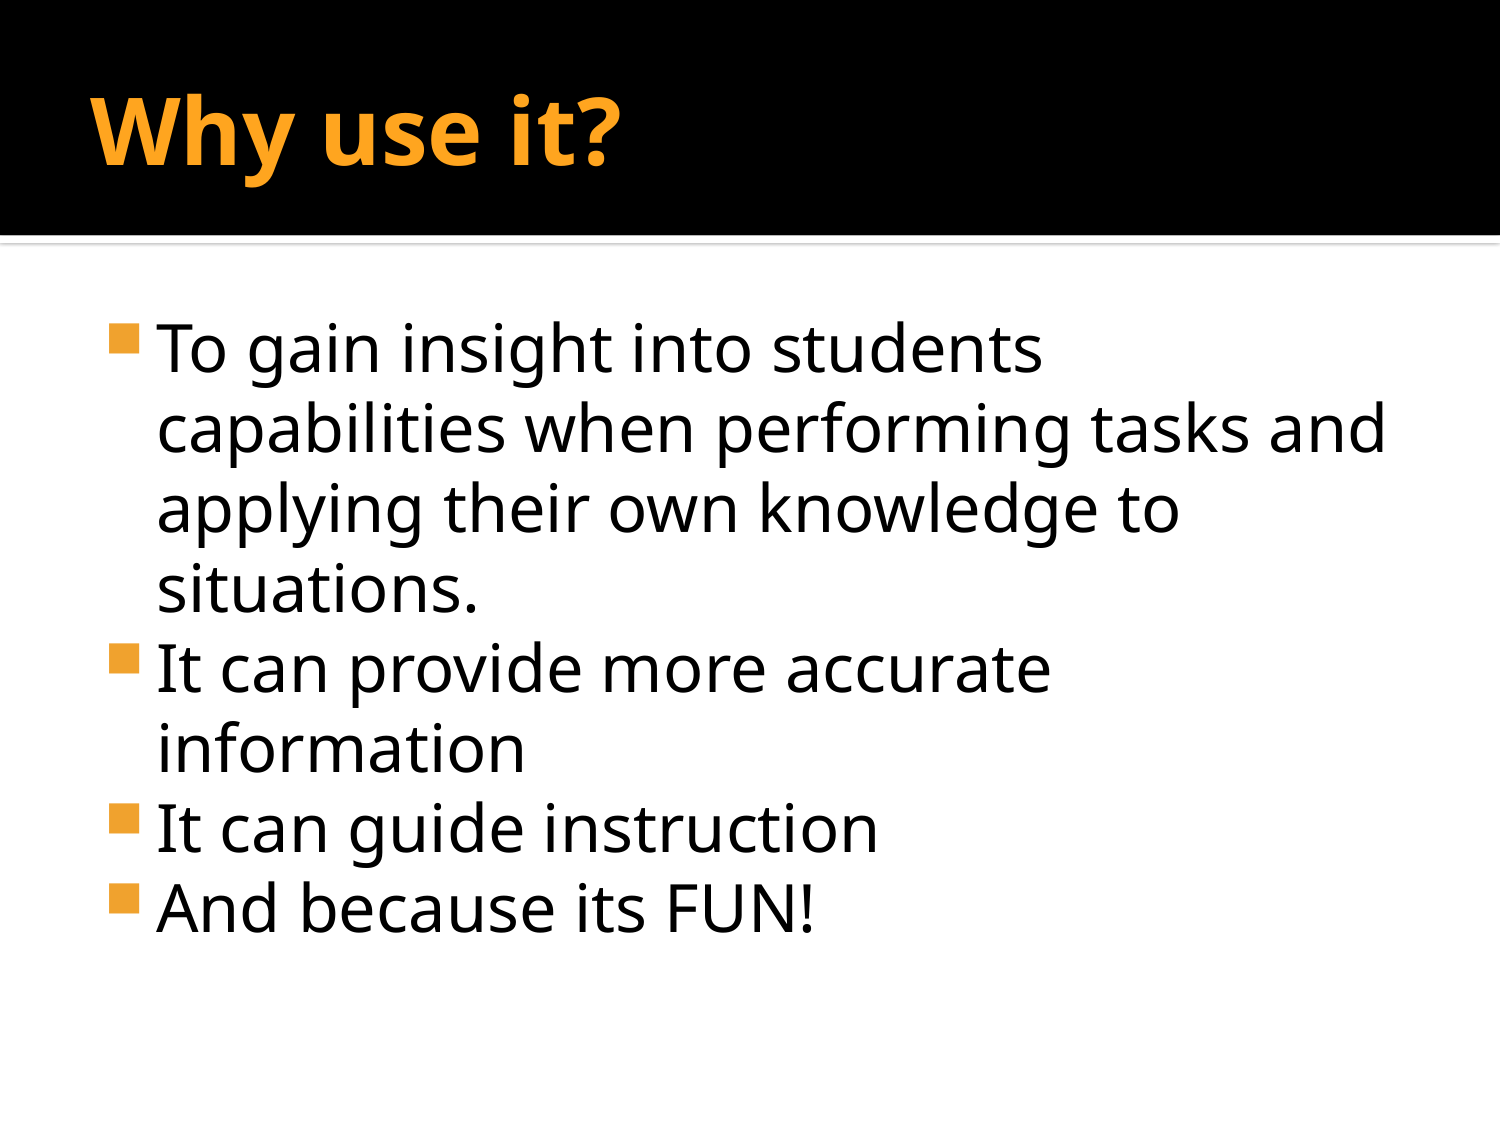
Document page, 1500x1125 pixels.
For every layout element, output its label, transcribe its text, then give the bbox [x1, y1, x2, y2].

list To gain insight into students capabilities when performing tasks and applying their own knowledge to situations. It can provide more accurate information It can guide instruction And because its FUN! [75, 291, 1425, 1050]
title Why use it? [75, 25, 1425, 231]
